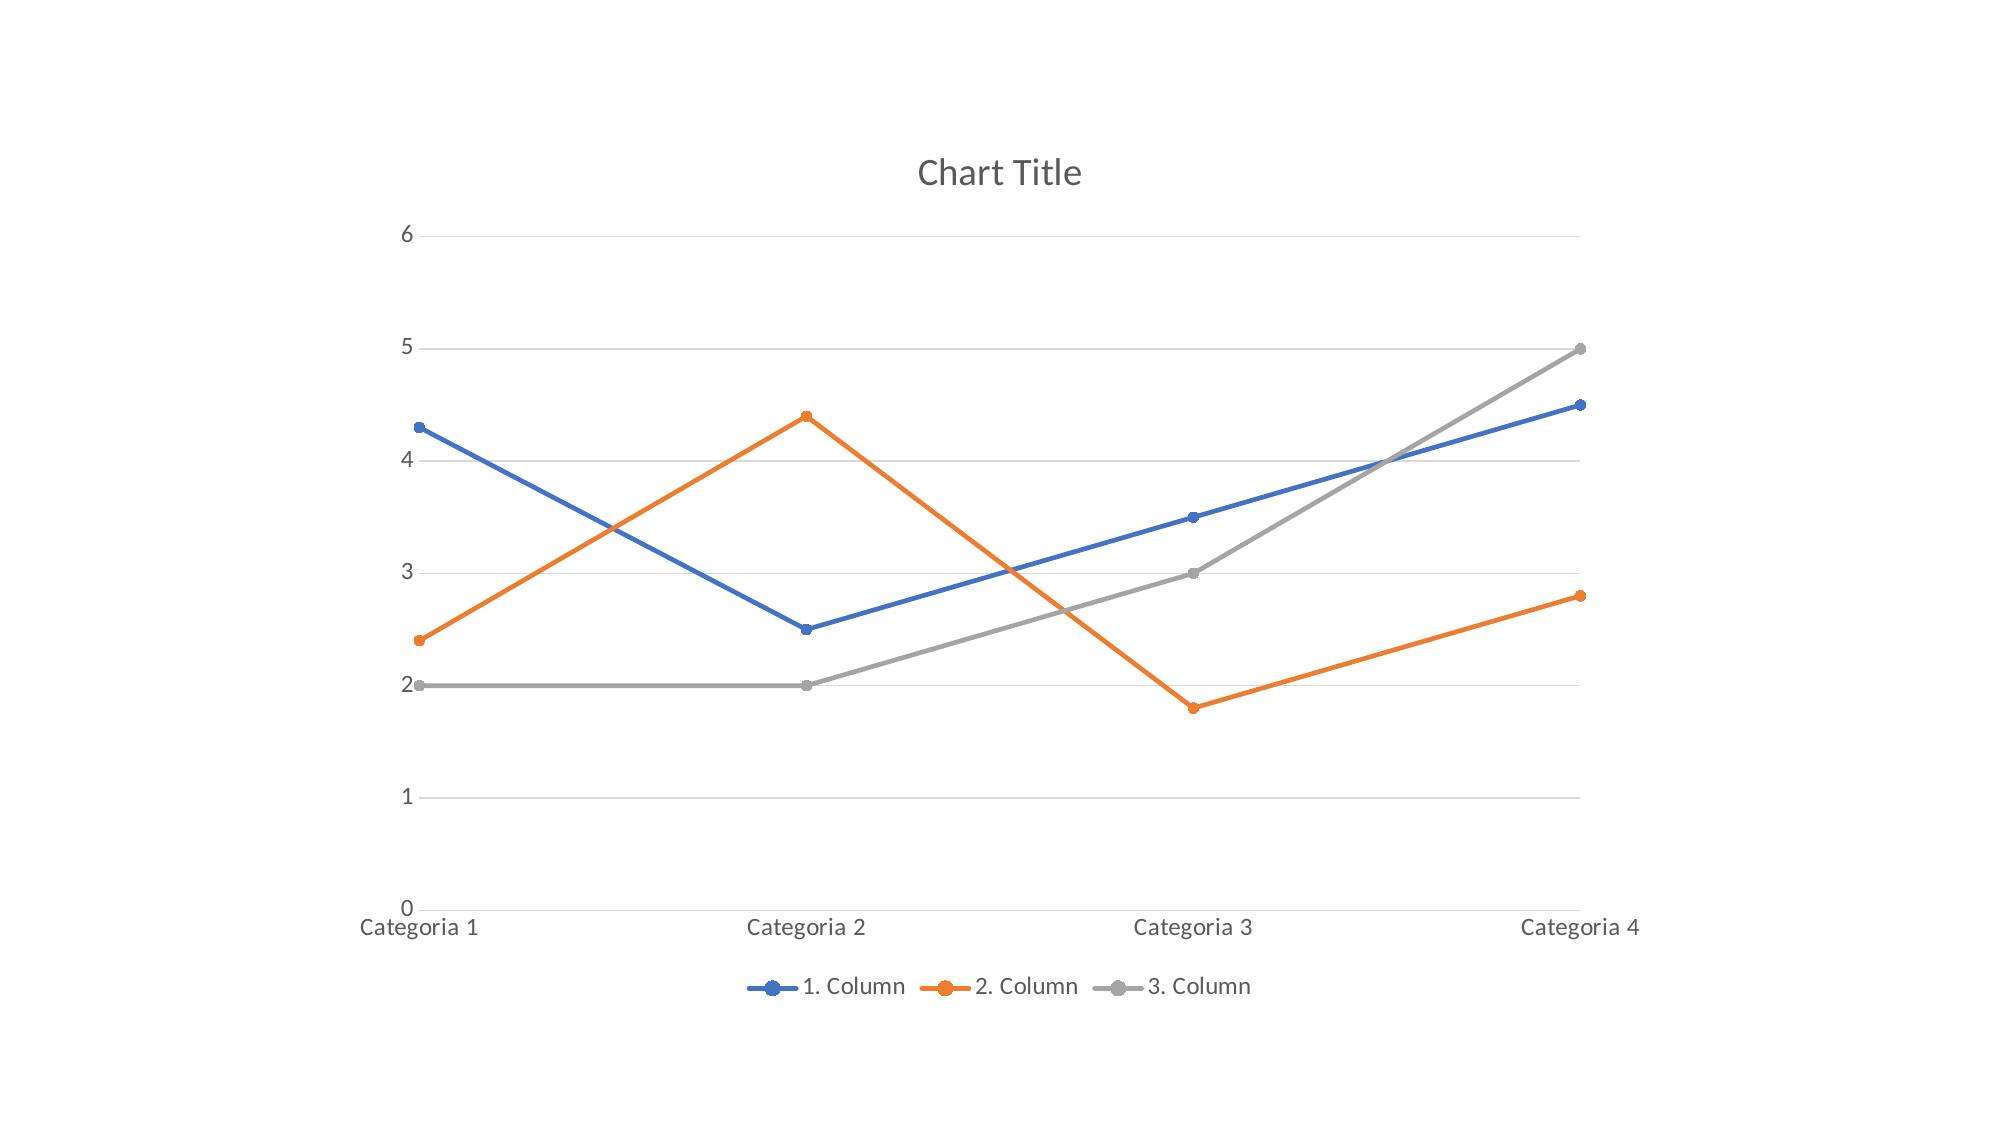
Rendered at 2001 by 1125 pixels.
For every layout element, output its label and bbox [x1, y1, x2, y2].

chart [333, 117, 1667, 1007]
